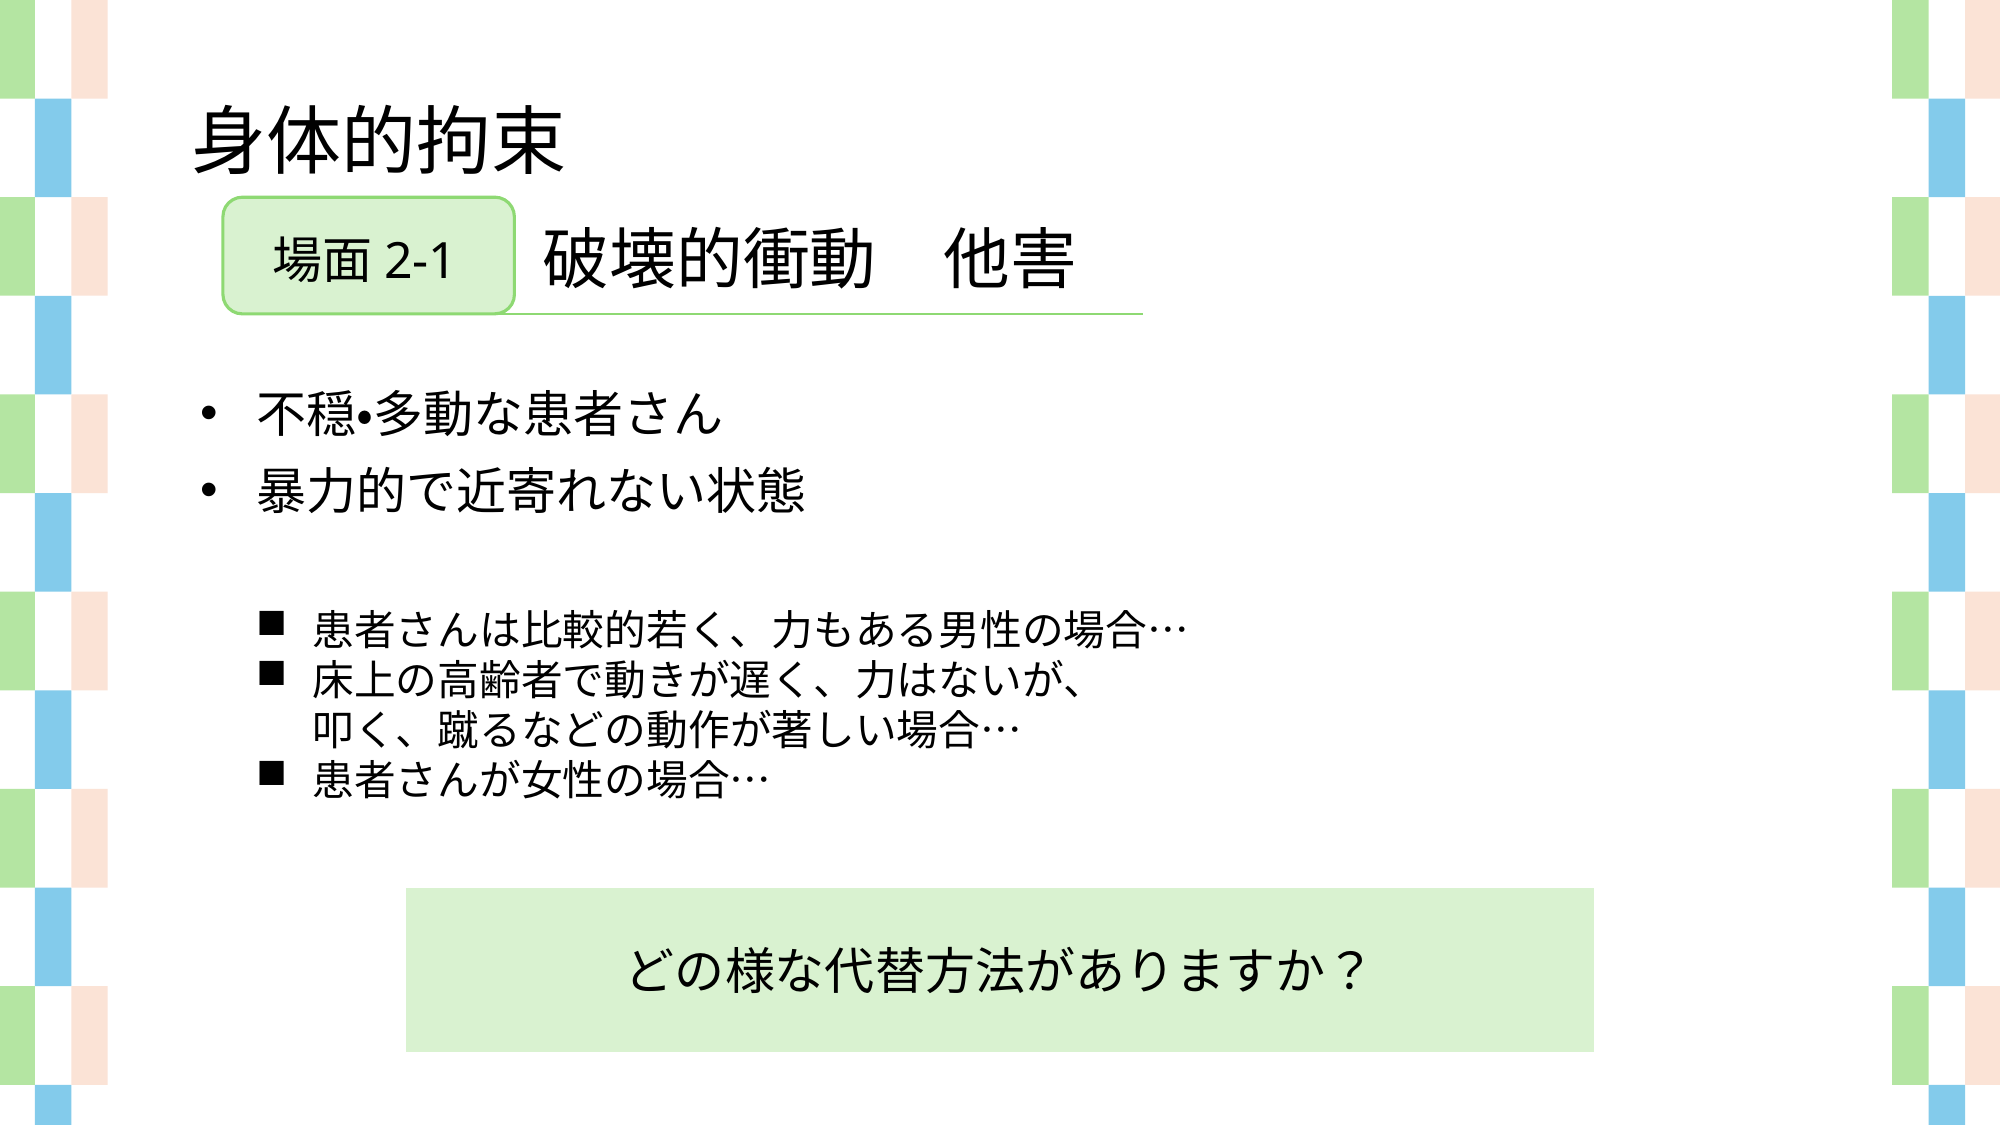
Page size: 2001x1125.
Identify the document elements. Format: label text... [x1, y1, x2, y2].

text_box [406, 888, 1594, 932]
text_box 不穏・多動な患者さん 暴力的で近寄れない状態 [185, 375, 1856, 527]
text_box [221, 195, 516, 316]
text_box 患者さんは比較的若く、力もある男性の場合… 床上の高齢者で動きが遅く、力はないが、 叩く、蹴るなどの動作が著しい場合… 患者さんが女性の場合… [241, 596, 1859, 812]
text_box どの様な代替方法がありますか？ [311, 932, 1688, 1007]
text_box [0, 0, 109, 1125]
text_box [1891, 0, 2000, 1125]
text_box 破壊的衝動 他害 [528, 209, 1891, 305]
text_box 場面2-1 [257, 221, 480, 297]
text_box 身体的拘束 [176, 85, 1891, 191]
text_box [406, 1007, 1594, 1052]
